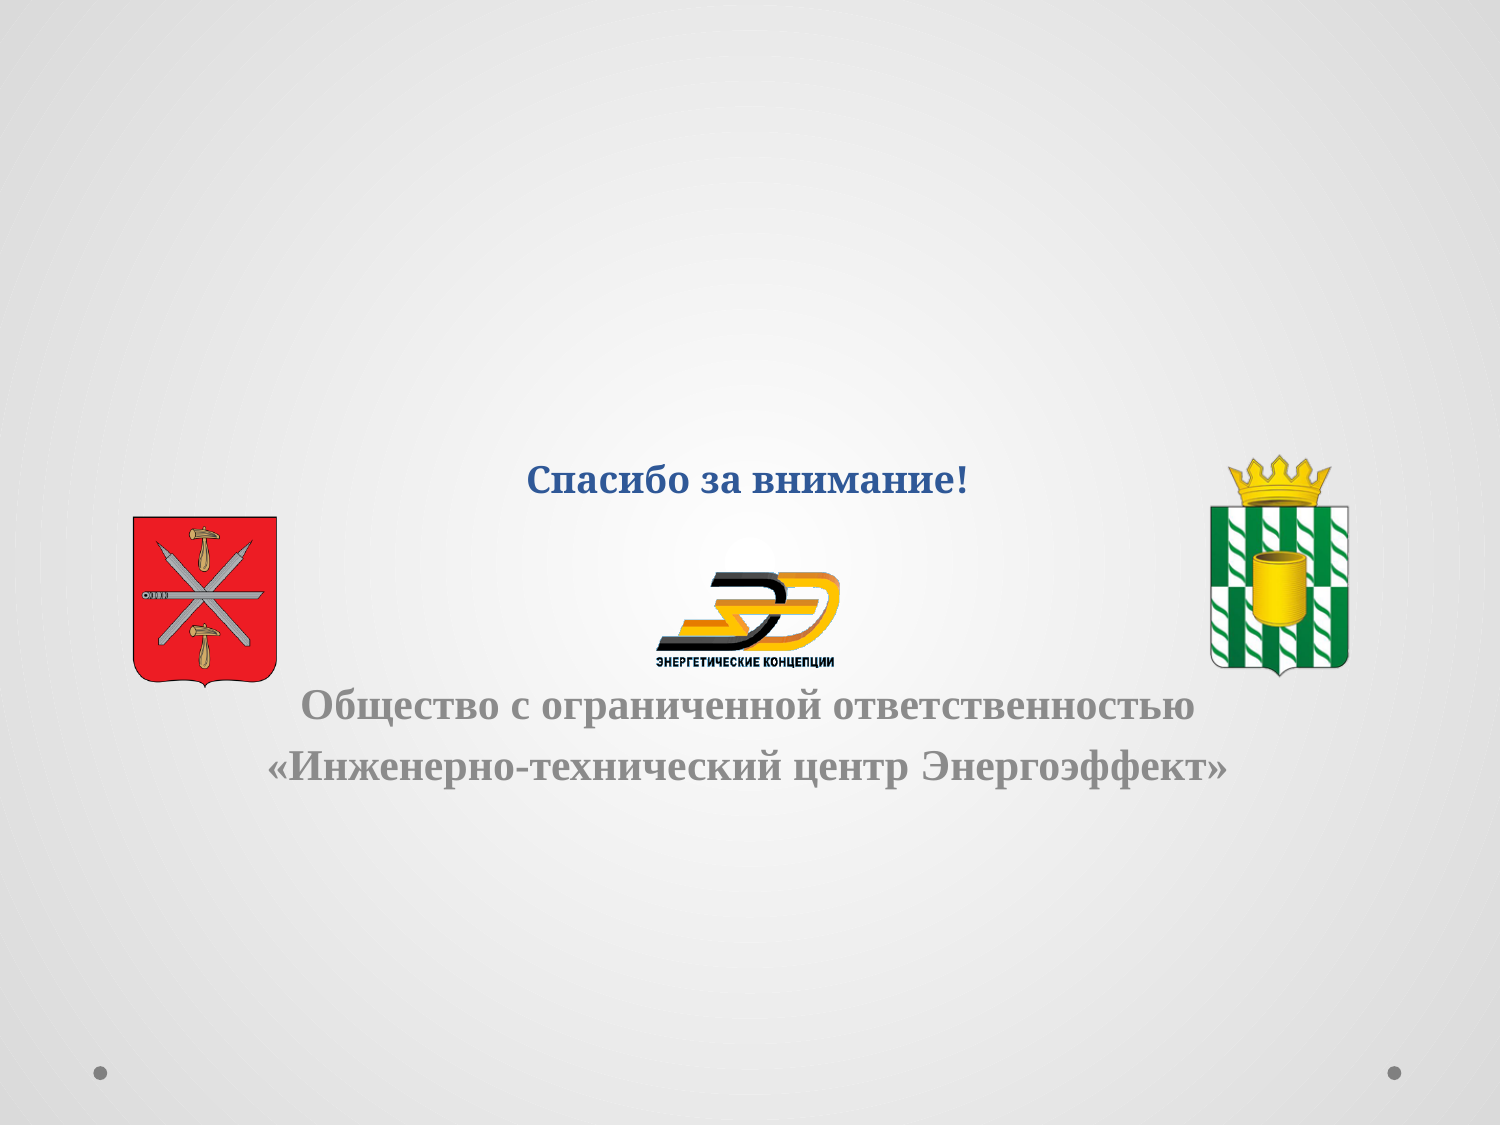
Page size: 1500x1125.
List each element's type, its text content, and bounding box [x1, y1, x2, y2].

picture [1188, 437, 1362, 688]
picture [131, 515, 277, 688]
subtitle Общество с ограниченной ответственностью «Инженерно-технический центр Энергоэффект» [215, 667, 1282, 831]
picture [656, 571, 840, 668]
title Спасибо за внимание! [368, 381, 1128, 509]
